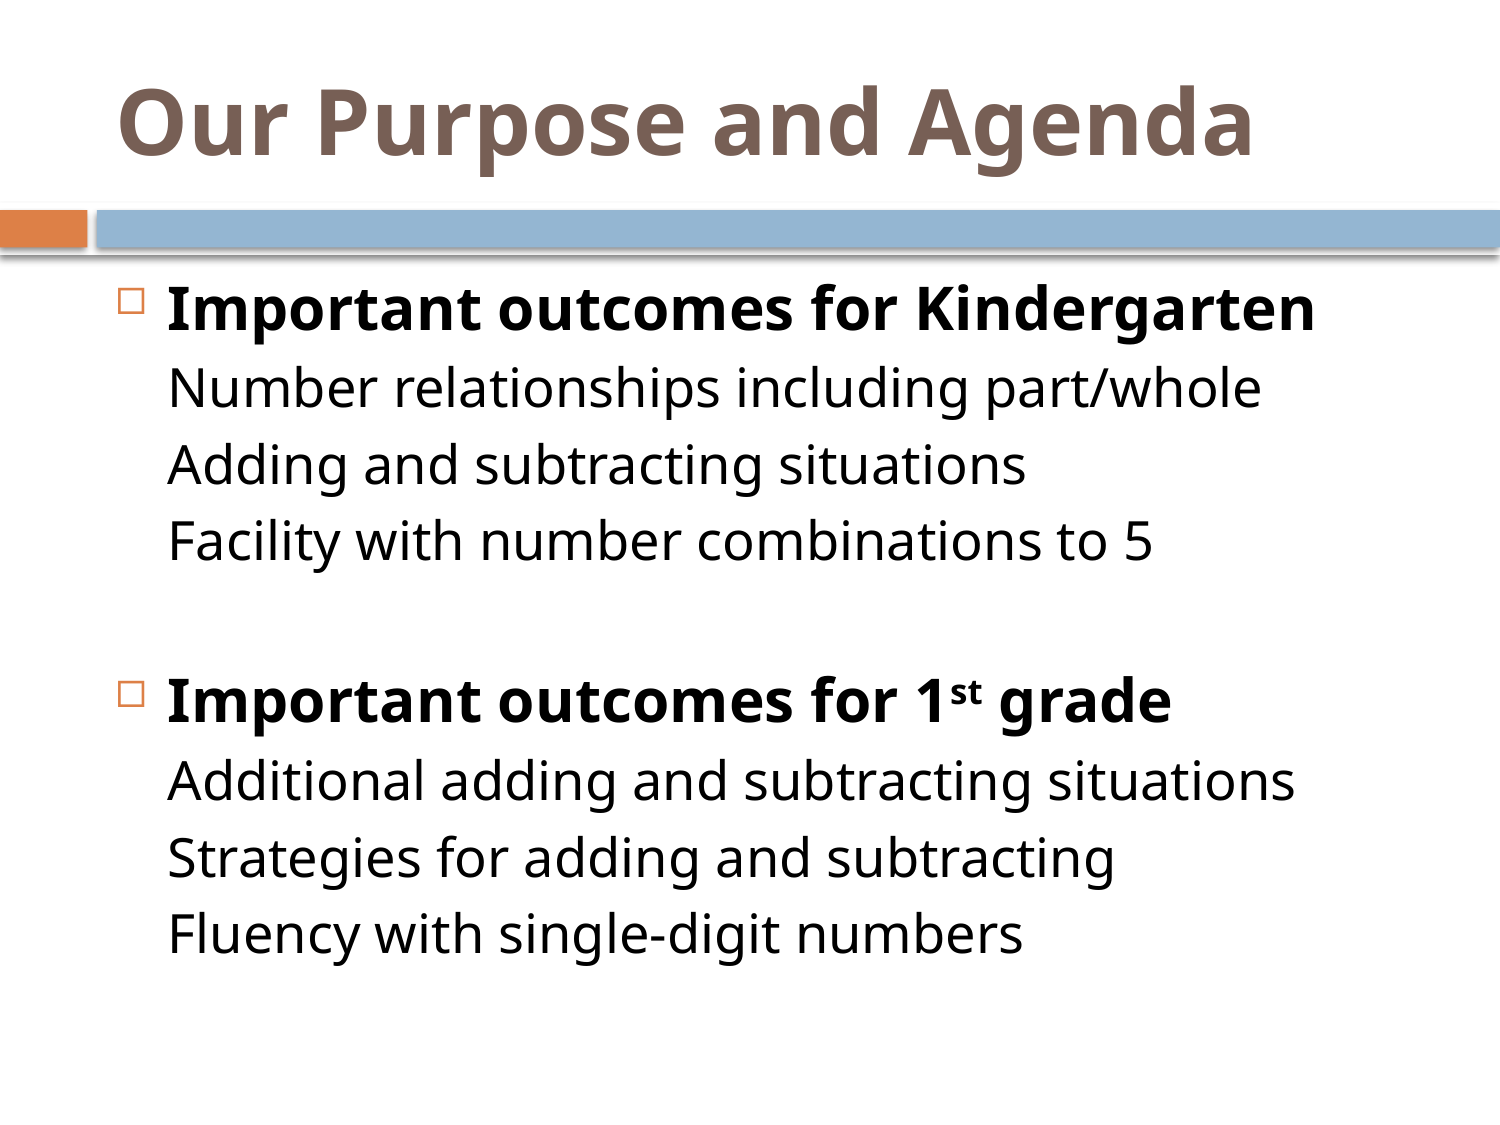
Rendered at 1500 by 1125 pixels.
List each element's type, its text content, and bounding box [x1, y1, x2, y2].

title Our Purpose and Agenda [100, 37, 1438, 200]
list Important outcomes for Kindergarten Number relationships including part/whole Adding and subtracting situations Facility with number combinations to 5 Important outcomes for 1st grade Additional adding and subtracting situations Strategies for adding and subtracting Fluency with single-digit numbers [100, 262, 1438, 1000]
